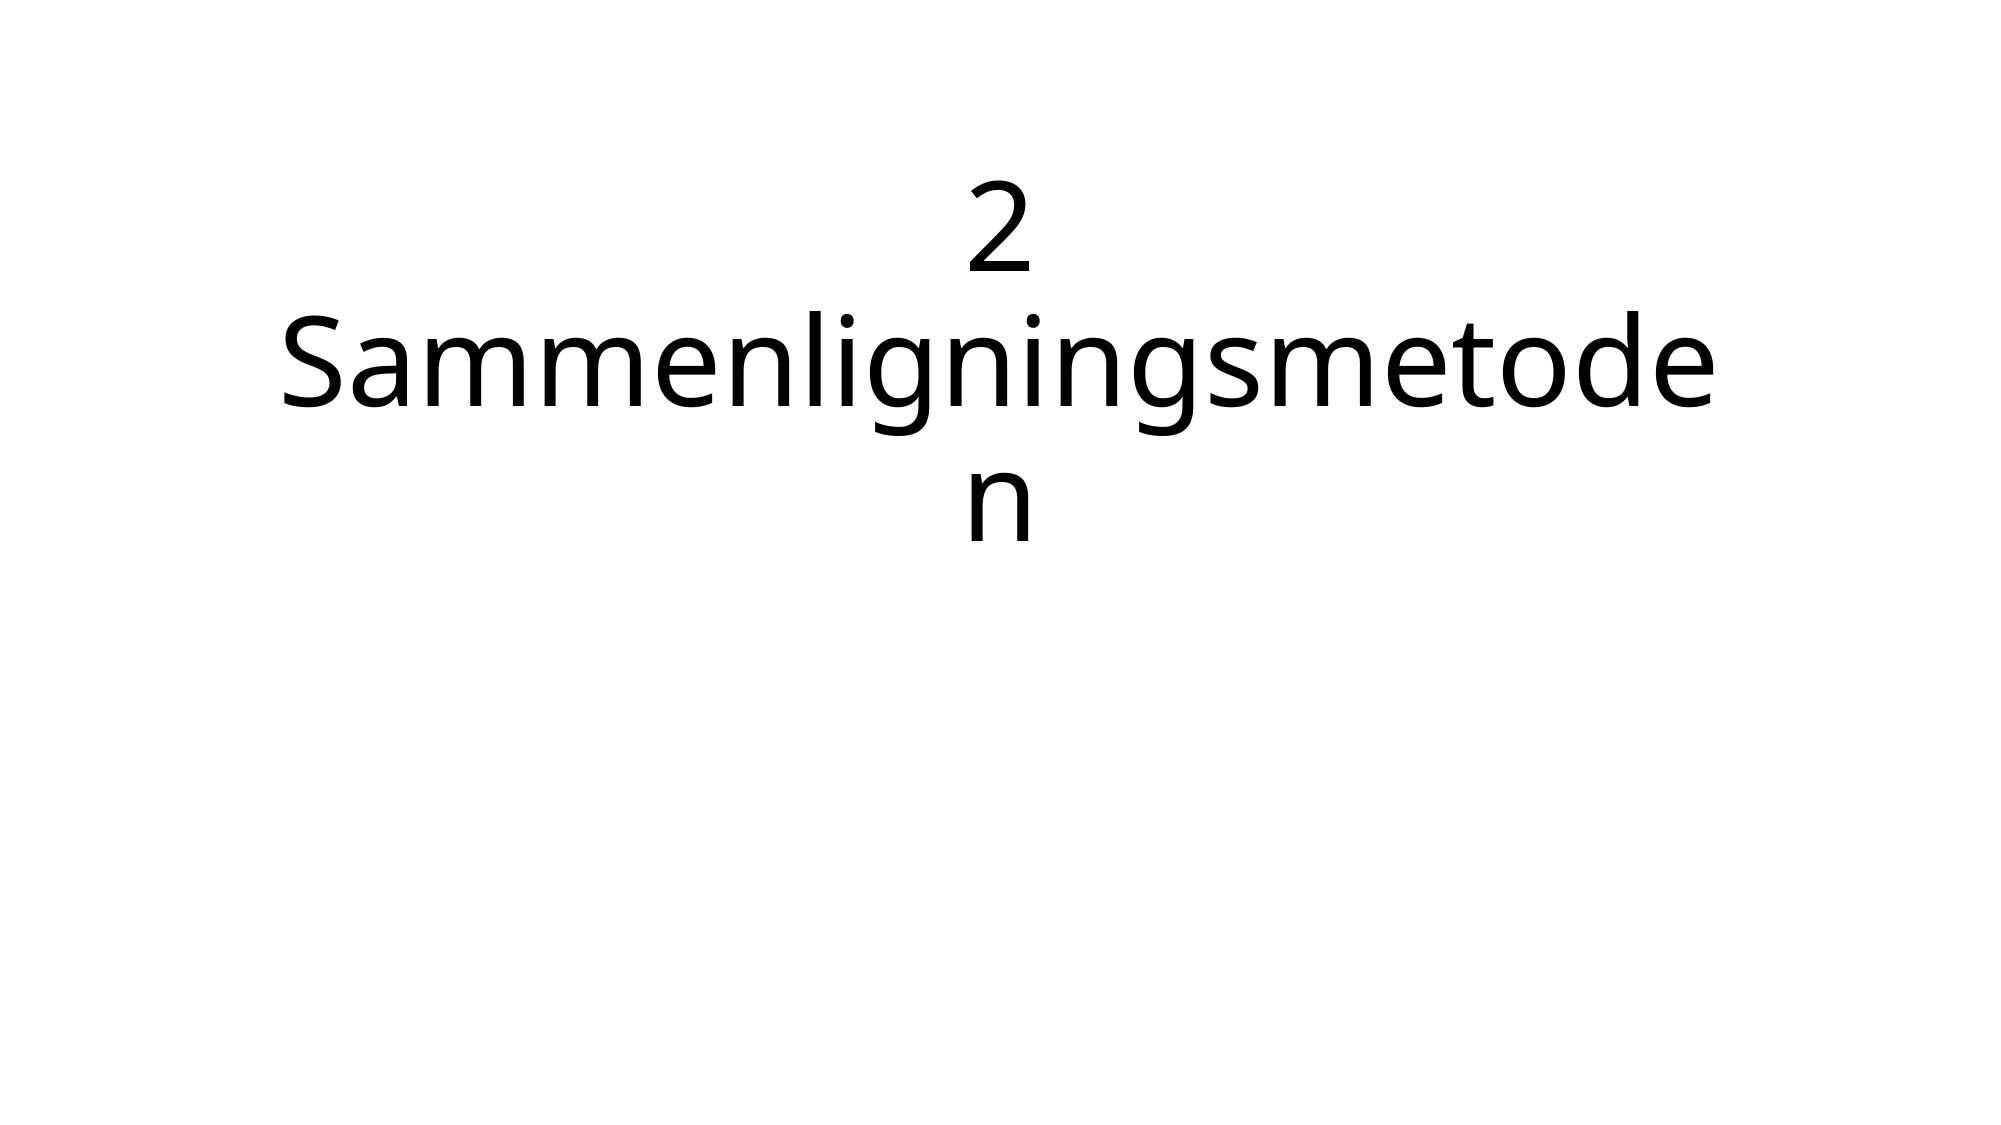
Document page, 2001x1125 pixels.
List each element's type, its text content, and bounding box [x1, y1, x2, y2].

title 2 Sammenligningsmetoden [249, 184, 1750, 576]
